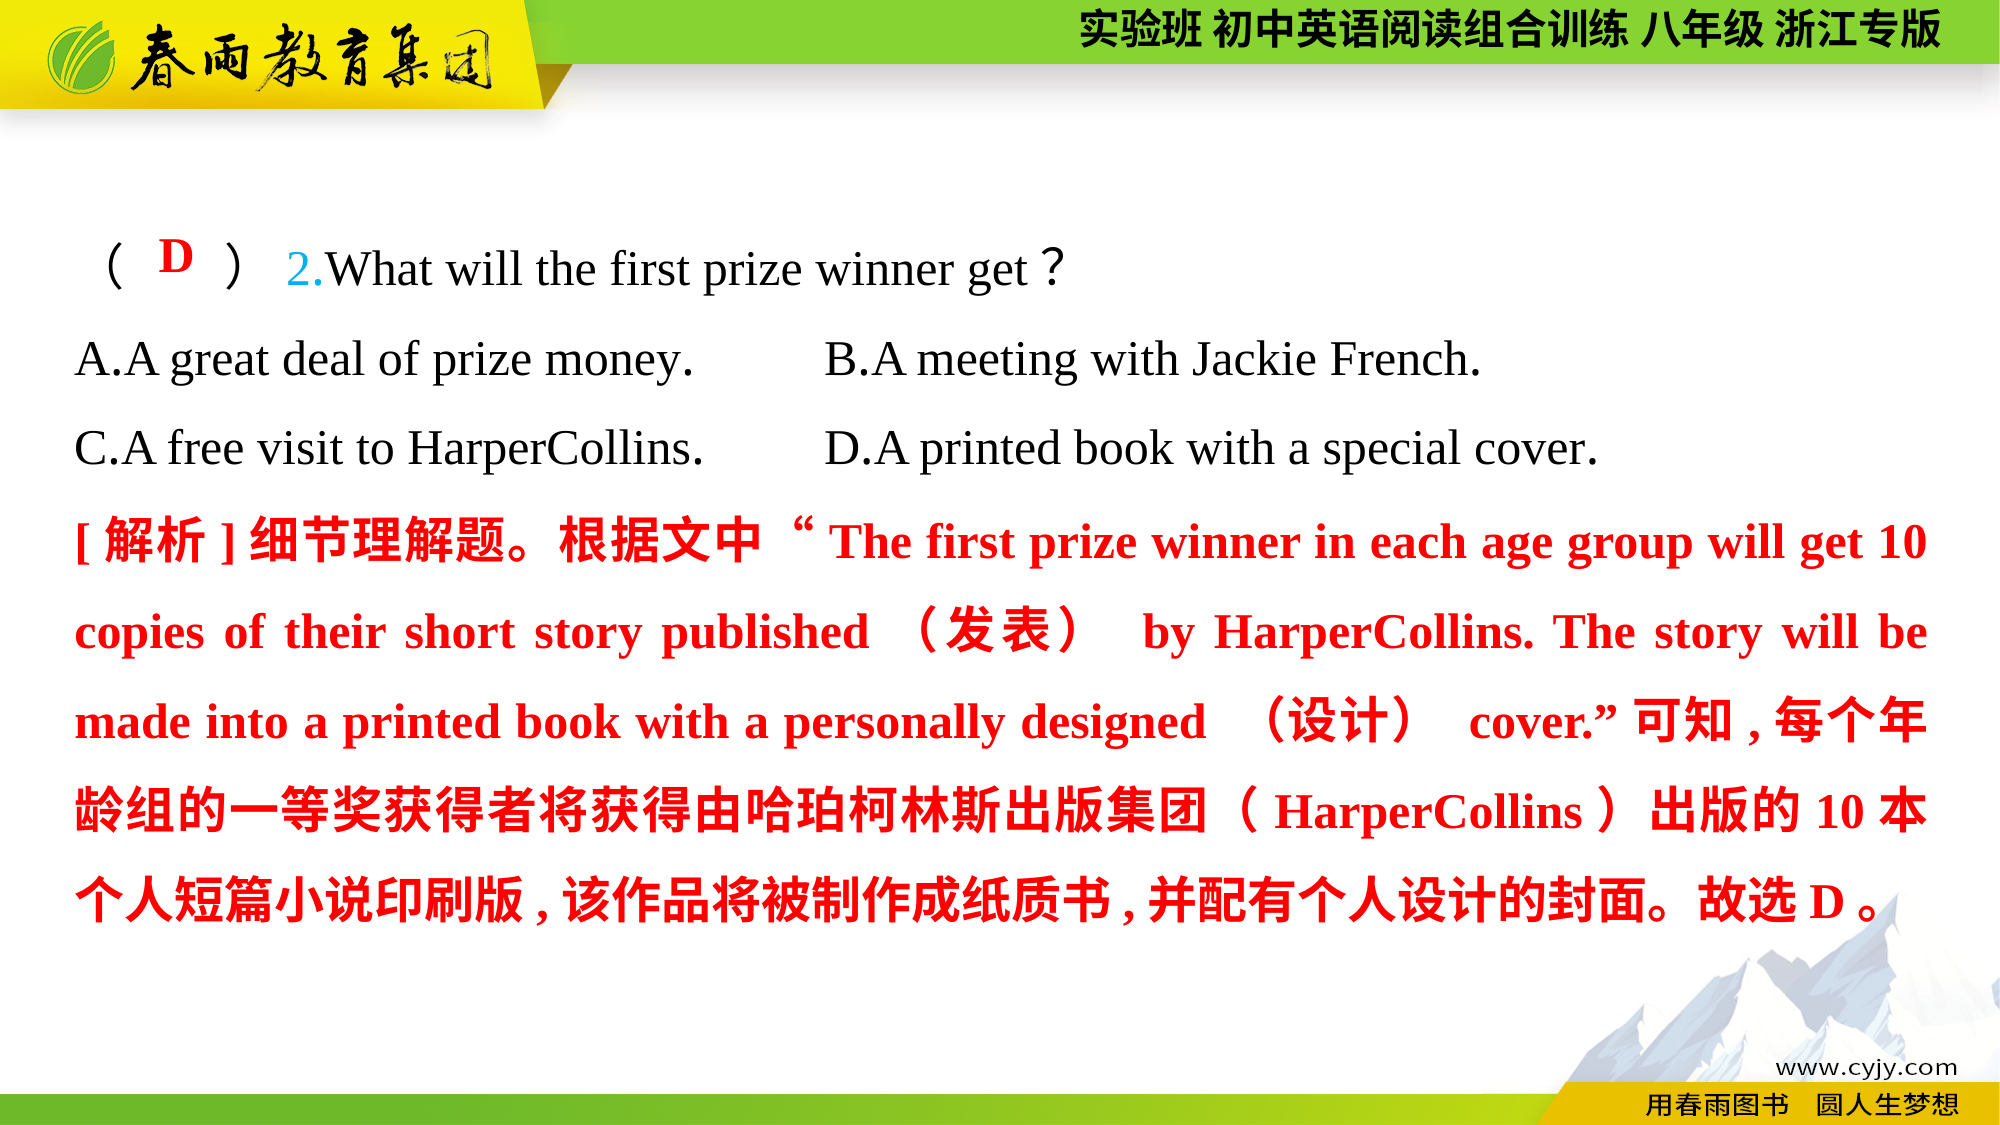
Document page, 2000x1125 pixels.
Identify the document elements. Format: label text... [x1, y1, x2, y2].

picture [0, 0, 2000, 1125]
text_box [解析]细节理解题。根据文中“The first prize winner in each age group will get 10 copies of their short story published（发表） by HarperCollins. The story will be made into a printed book with a personally designed （设计） cover.”可知,每个年龄组的一等奖获得者将获得由哈珀柯林斯出版集团（HarperCollins）出版的10本个人短篇小说印刷版,该作品将被制作成纸质书,并配有个人设计的封面。故选D。 [59, 474, 1944, 936]
text_box D [143, 215, 210, 291]
list （ ）2.What will the first prize winner get？ A.A great deal of prize money. B.A meeting with Jackie French. C.A free visit to HarperCollins. D.A printed book with a special cover. [59, 197, 1944, 474]
